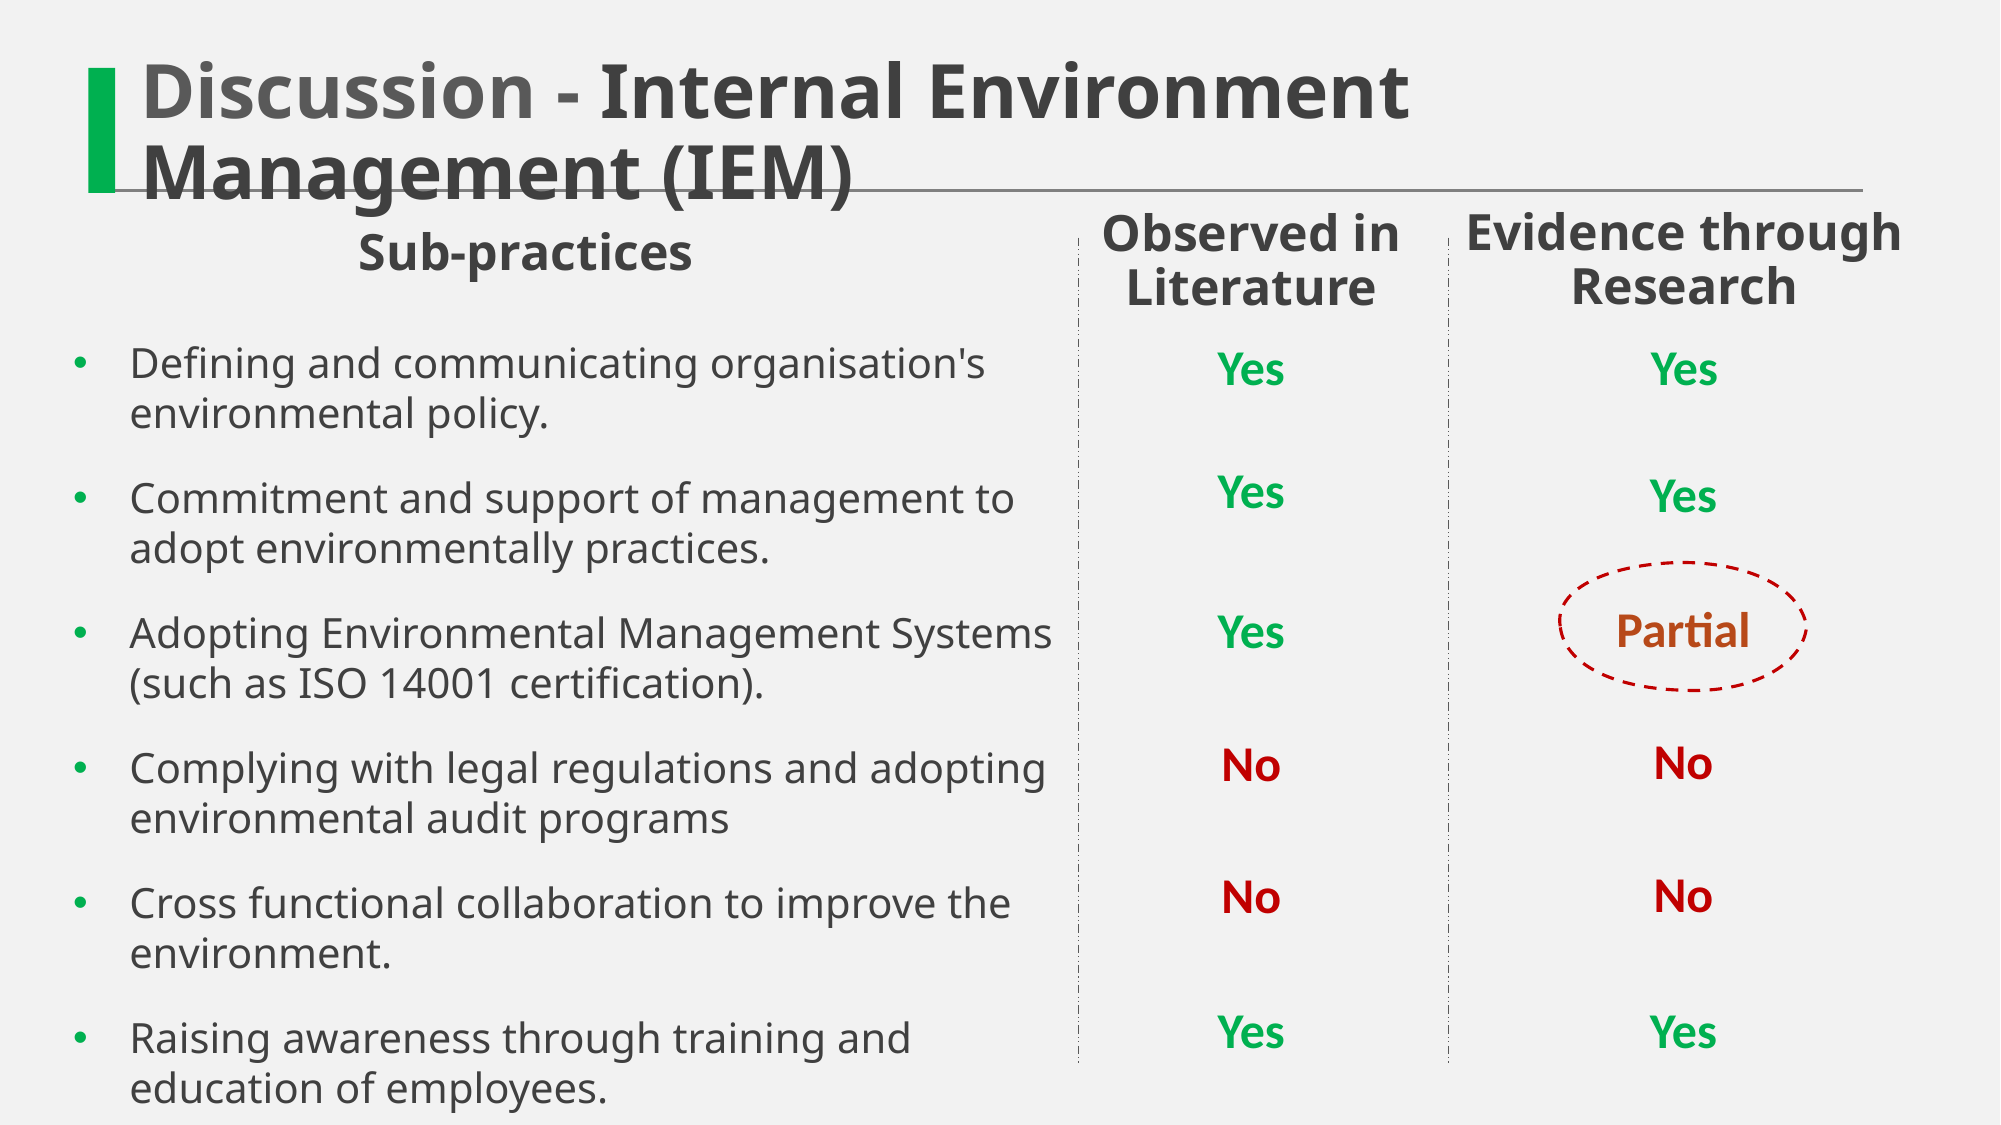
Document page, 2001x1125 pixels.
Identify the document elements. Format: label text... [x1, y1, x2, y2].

text_box Discussion - Internal Environment Management (IEM) [125, 191, 1822, 198]
text_box [1558, 561, 1808, 692]
text_box Partial [1786, 635, 1807, 665]
text_box Partial [1786, 590, 1807, 619]
text_box No [1626, 854, 1741, 930]
text_box No [1626, 722, 1741, 797]
text_box No [1194, 723, 1308, 799]
text_box Defining and communicating organisation's environmental policy. Commitment and support of management to adopt environmentally practices. Adopting Environmental Management Systems (such as ISO 14001 certification). Complying with legal regulations and adopting environmental audit programs Cross functional collaboration to improve the environment. Raising awareness through training and education of employees. [58, 368, 1105, 1081]
text_box Yes [1627, 327, 1742, 403]
text_box Yes [1194, 590, 1308, 666]
text_box [87, 67, 116, 194]
text_box Yes [1194, 451, 1308, 527]
text_box Yes [1626, 991, 1741, 1066]
text_box Sub-practices [101, 216, 951, 293]
text_box No [1194, 856, 1308, 932]
text_box Yes [1626, 455, 1741, 531]
text_box Partial [1560, 590, 1575, 608]
text_box Yes [1194, 327, 1308, 403]
text_box Discussion - Internal Environment Management (IEM) [125, 72, 1822, 190]
text_box Yes [1194, 991, 1308, 1066]
text_box Observed in Literature [1079, 216, 1424, 309]
text_box Evidence through Research [1420, 226, 1949, 297]
text_box Partial [1560, 636, 1584, 665]
